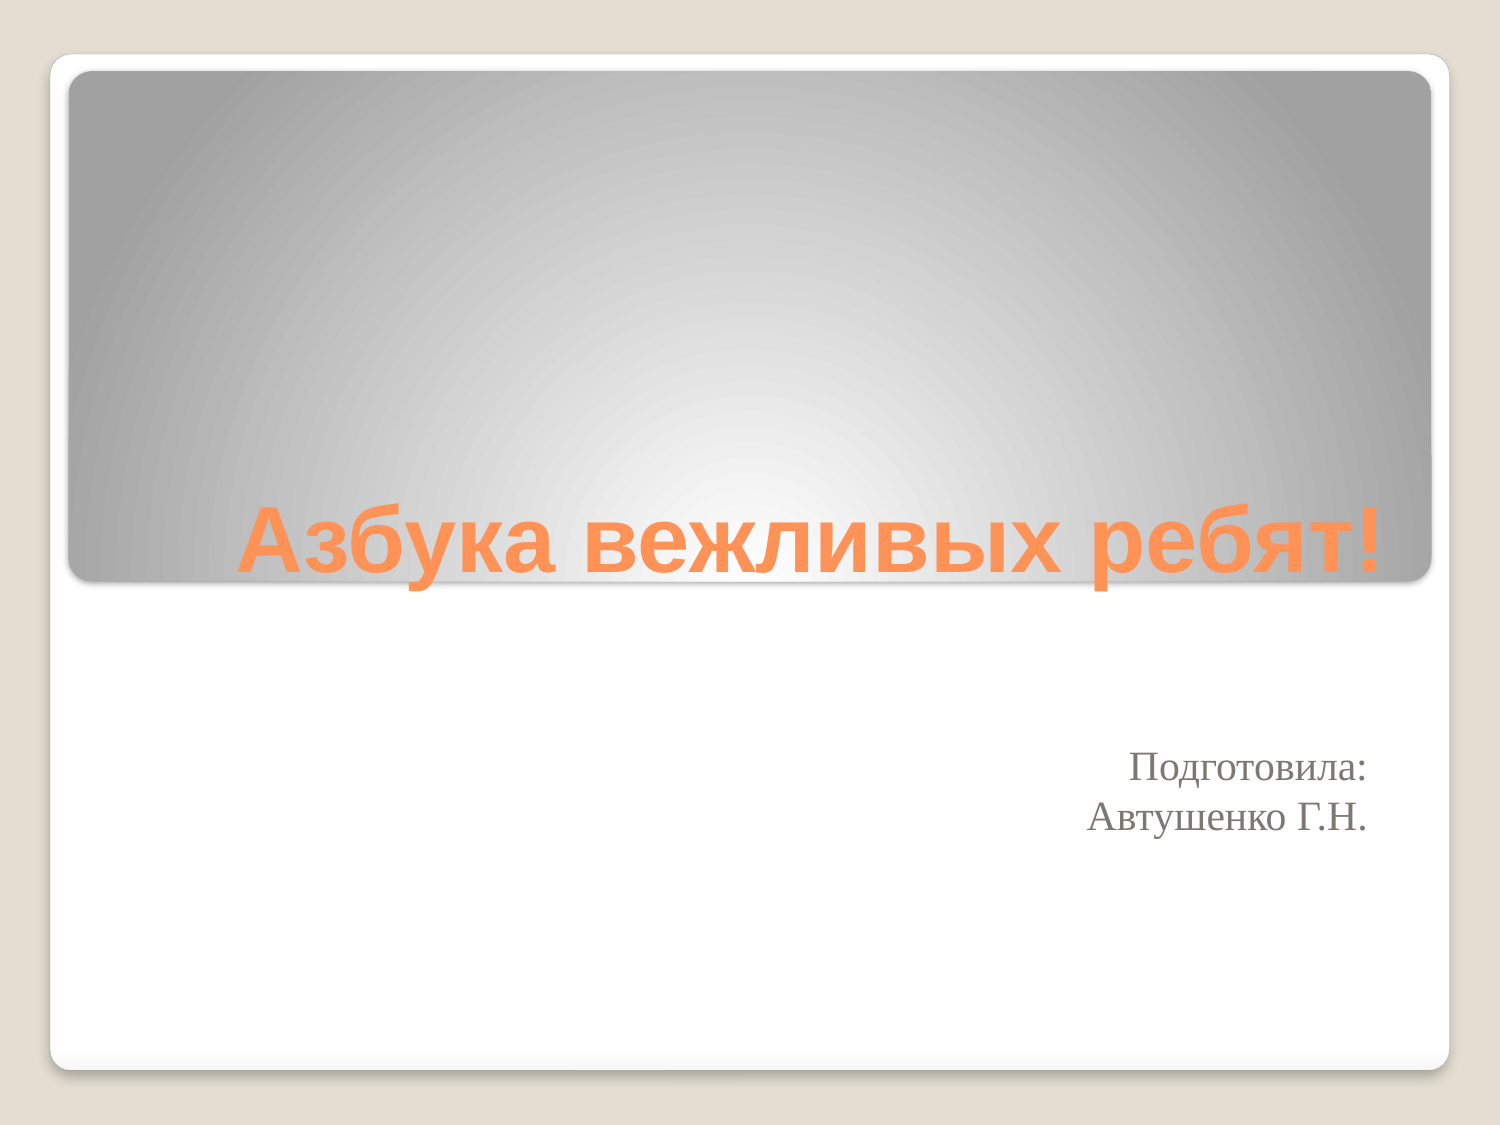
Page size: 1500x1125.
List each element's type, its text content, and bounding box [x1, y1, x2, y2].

subtitle Подготовила: Автушенко Г.Н. [703, 738, 1383, 1020]
title Азбука вежливых ребят! [118, 298, 1394, 599]
